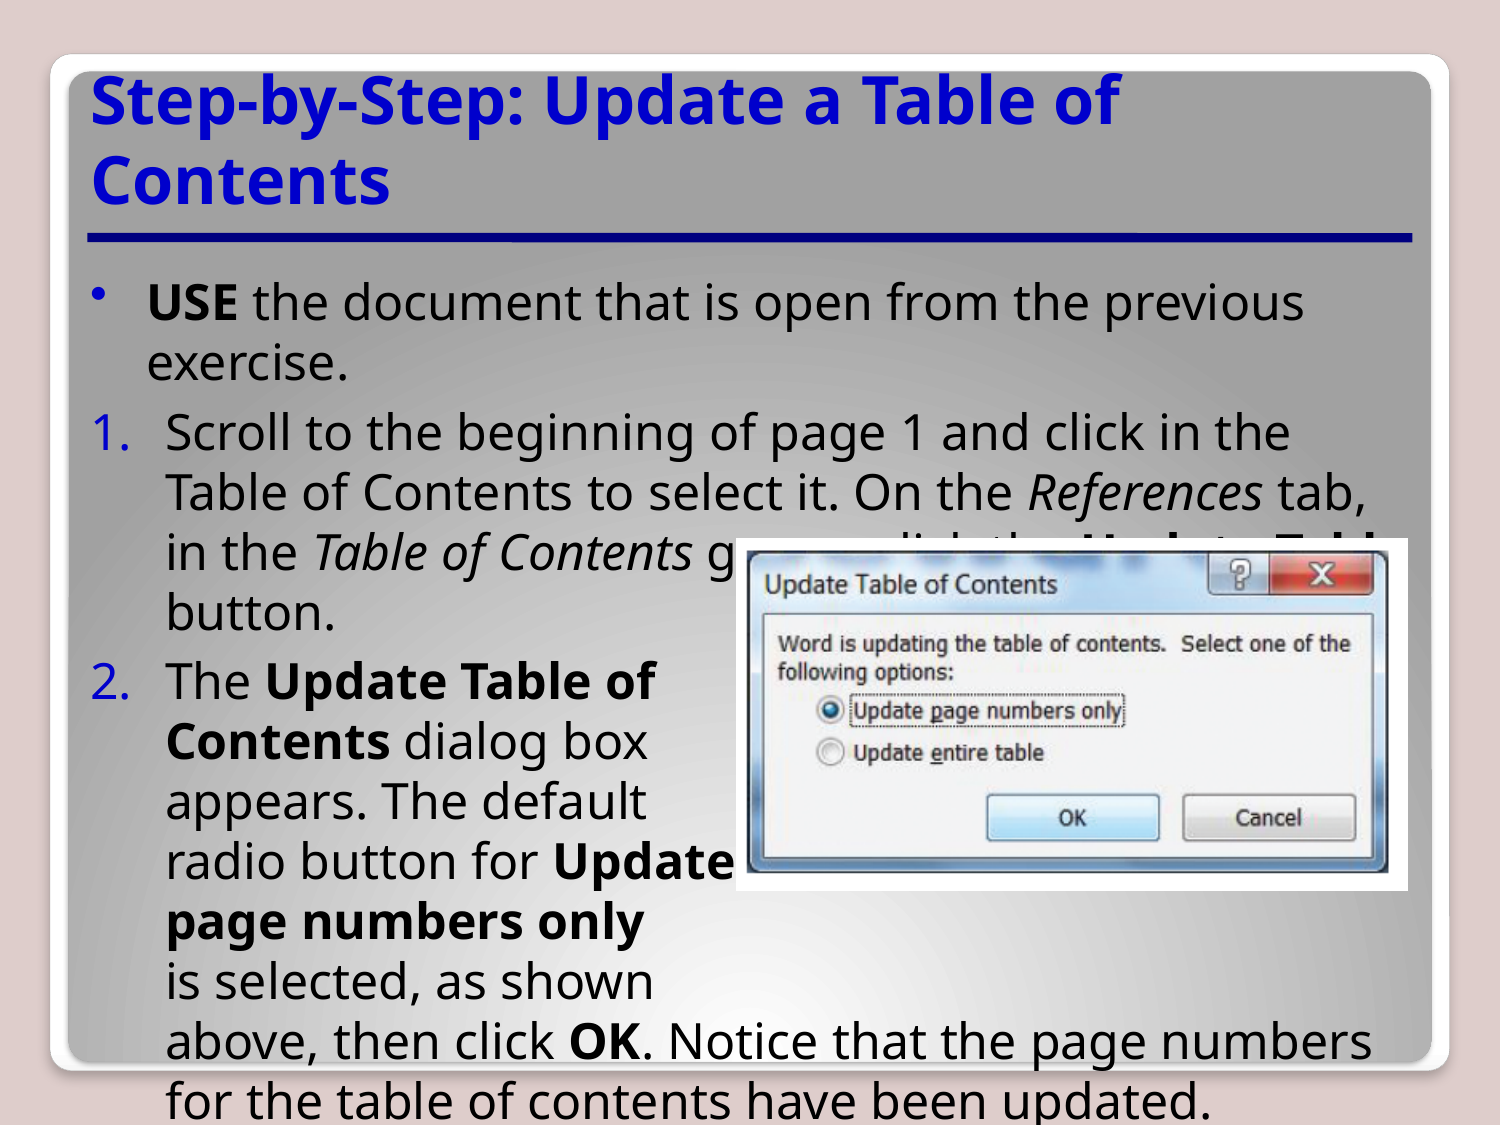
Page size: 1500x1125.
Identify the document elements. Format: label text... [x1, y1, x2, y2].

picture [736, 538, 1409, 891]
list USE the document that is open from the previous exercise. Scroll to the beginning of page 1 and click in the Table of Contents to select it. On the References tab, in the Table of Contents group, click the Update Table button. The Update Table of Contents dialog box appears. The default radio button for Update page numbers only is selected, as shown above, then click OK. Notice that the page numbers for the table of contents have been updated. [74, 262, 1426, 1063]
title Step-by-Step: Update a Table of Contents [74, 74, 1426, 226]
